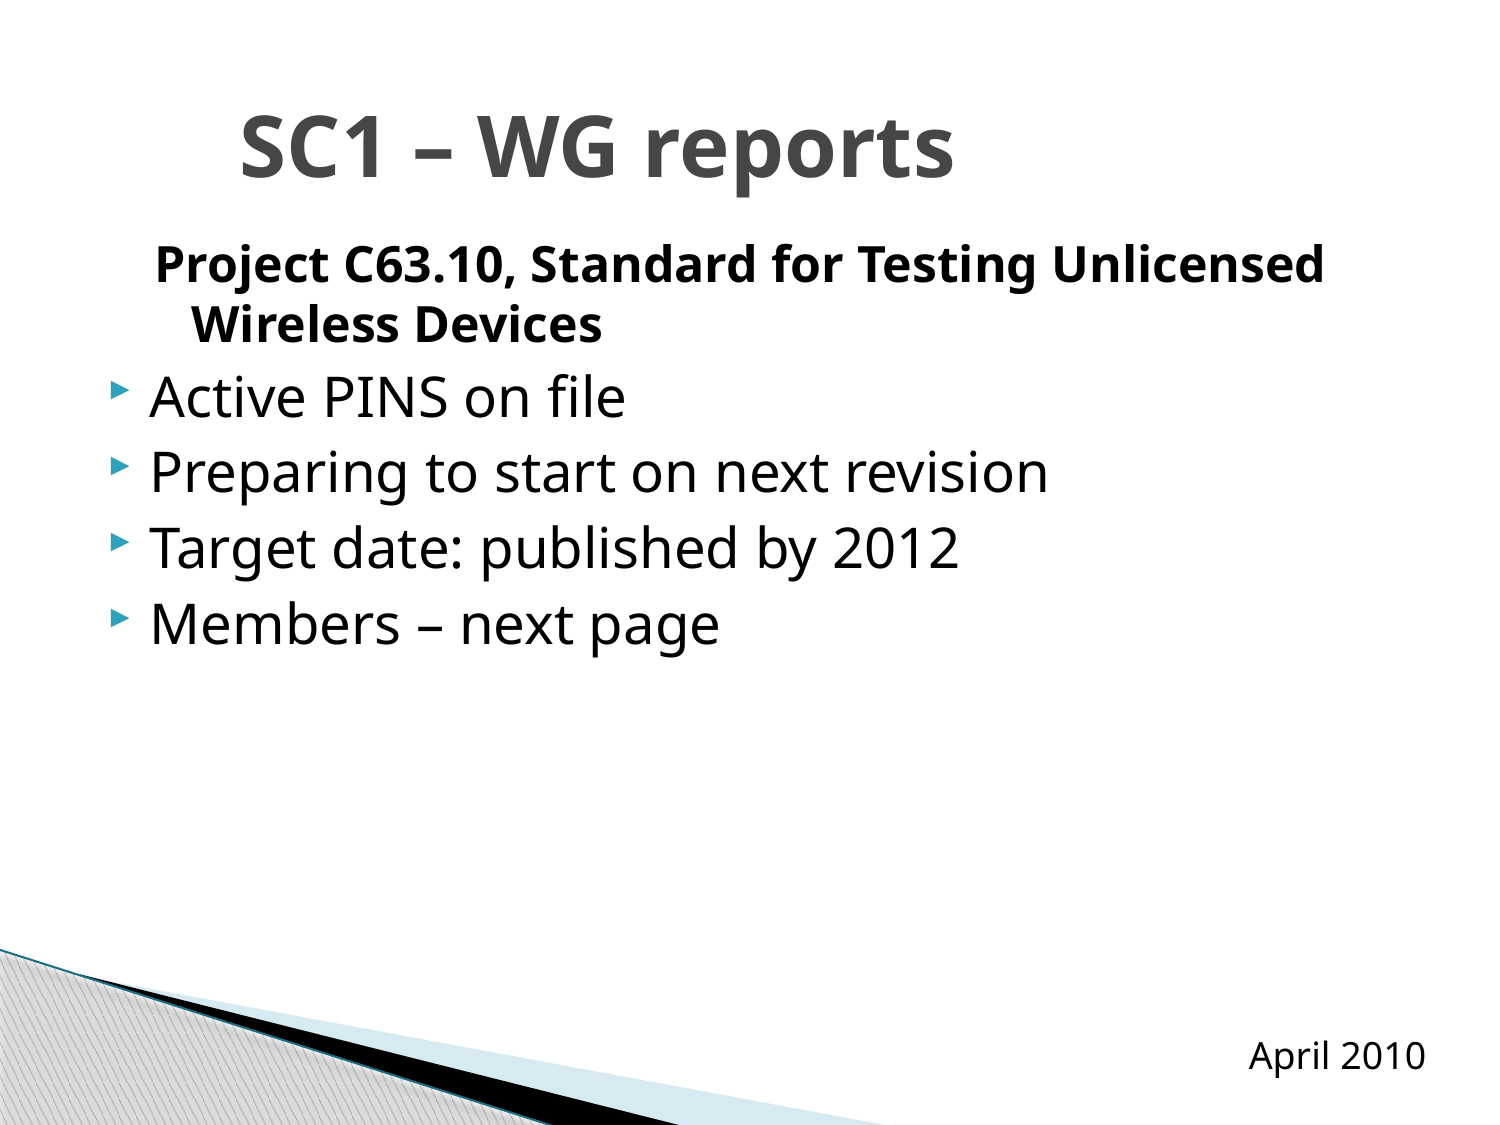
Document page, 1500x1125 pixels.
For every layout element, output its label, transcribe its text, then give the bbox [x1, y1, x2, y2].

list Project C63.10, Standard for Testing Unlicensed Wireless Devices Active PINS on file Preparing to start on next revision Target date: published by 2012 Members – next page [75, 224, 1425, 1013]
title SC1 – WG reports [75, 75, 1425, 213]
text_box April 2010 [1233, 1024, 1442, 1085]
